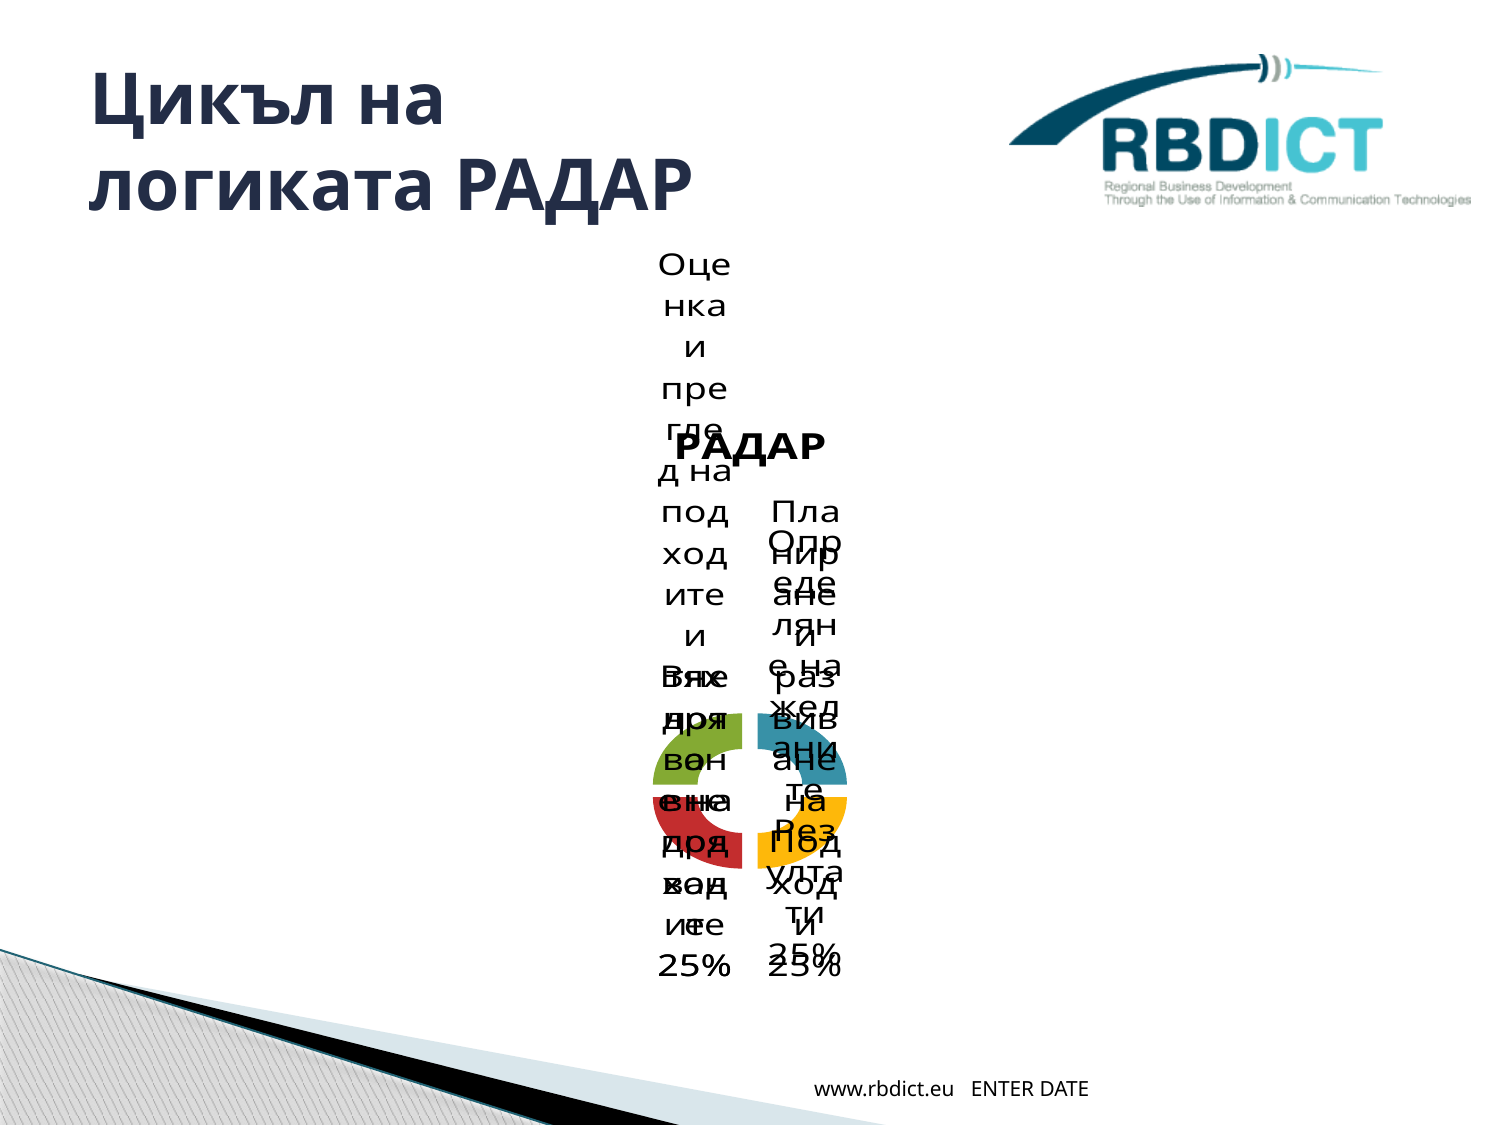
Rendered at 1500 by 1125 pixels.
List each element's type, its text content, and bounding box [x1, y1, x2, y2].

footer www.rbdict.eu ENTER DATE [718, 1051, 1105, 1112]
title Цикъл на логиката РАДАР [75, 45, 1425, 233]
picture [1425, 54, 1471, 207]
chart [74, 242, 1426, 986]
